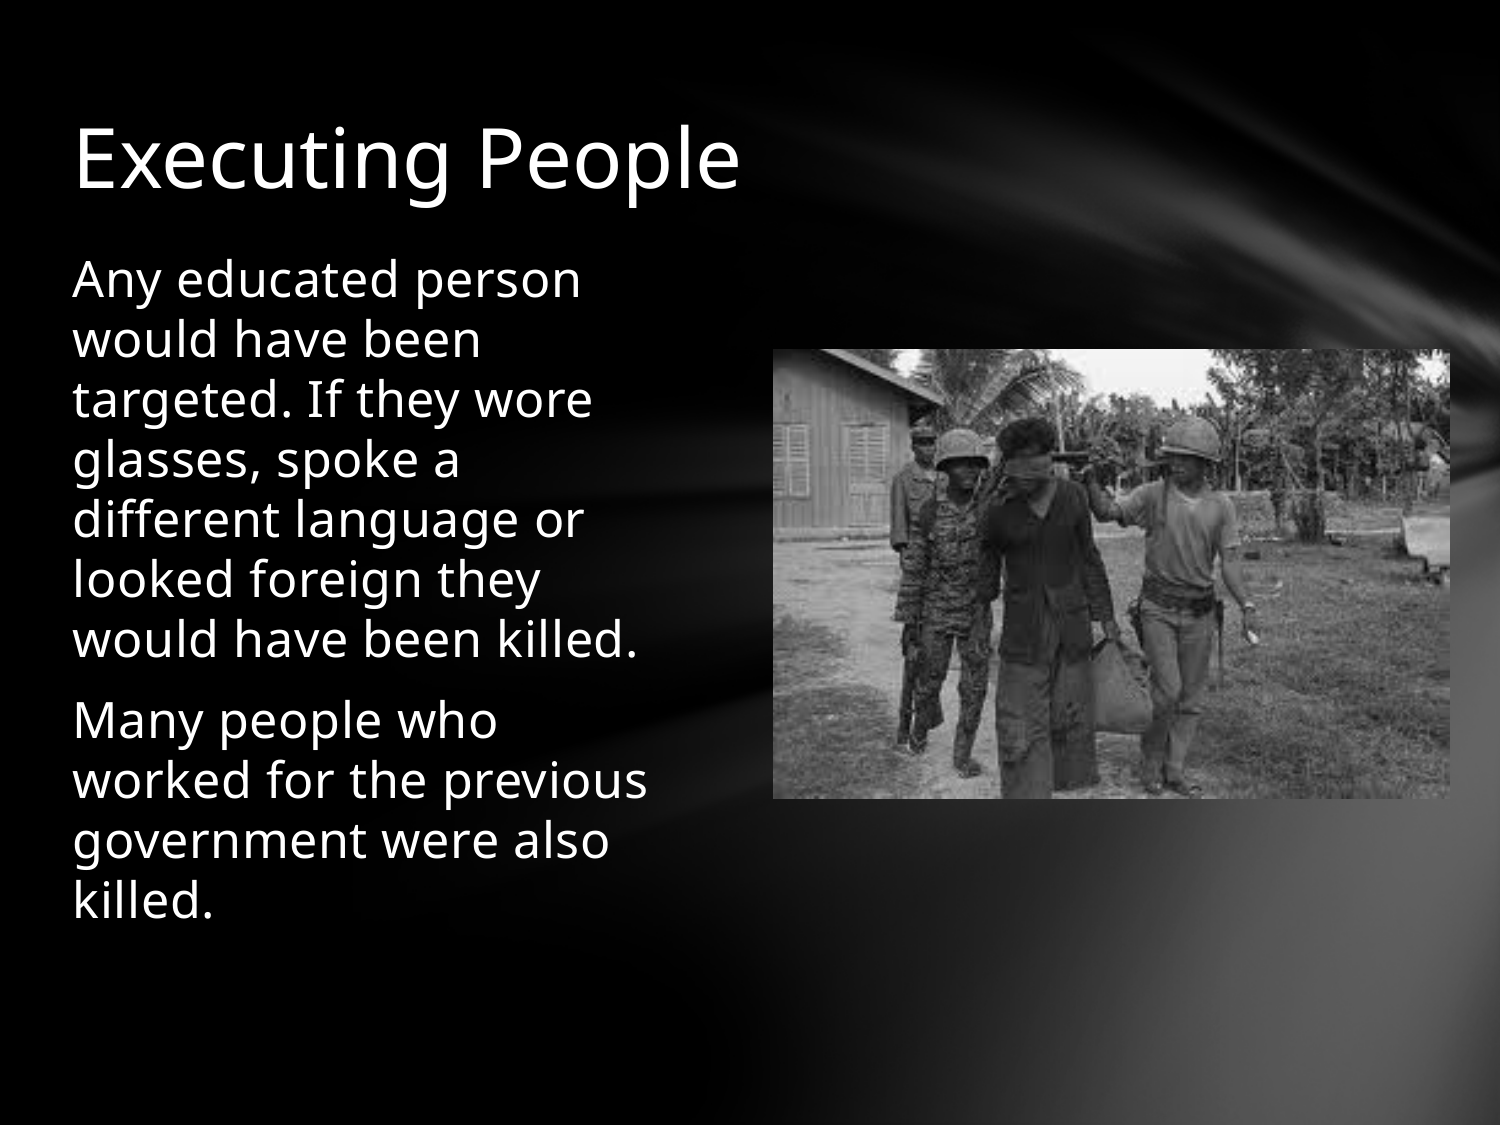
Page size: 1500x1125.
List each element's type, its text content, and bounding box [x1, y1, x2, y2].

title Executing People [57, 37, 1318, 213]
picture [773, 349, 1451, 799]
list Any educated person would have been targeted. If they wore glasses, spoke a different language or looked foreign they would have been killed. Many people who worked for the previous government were also killed. [57, 239, 696, 944]
